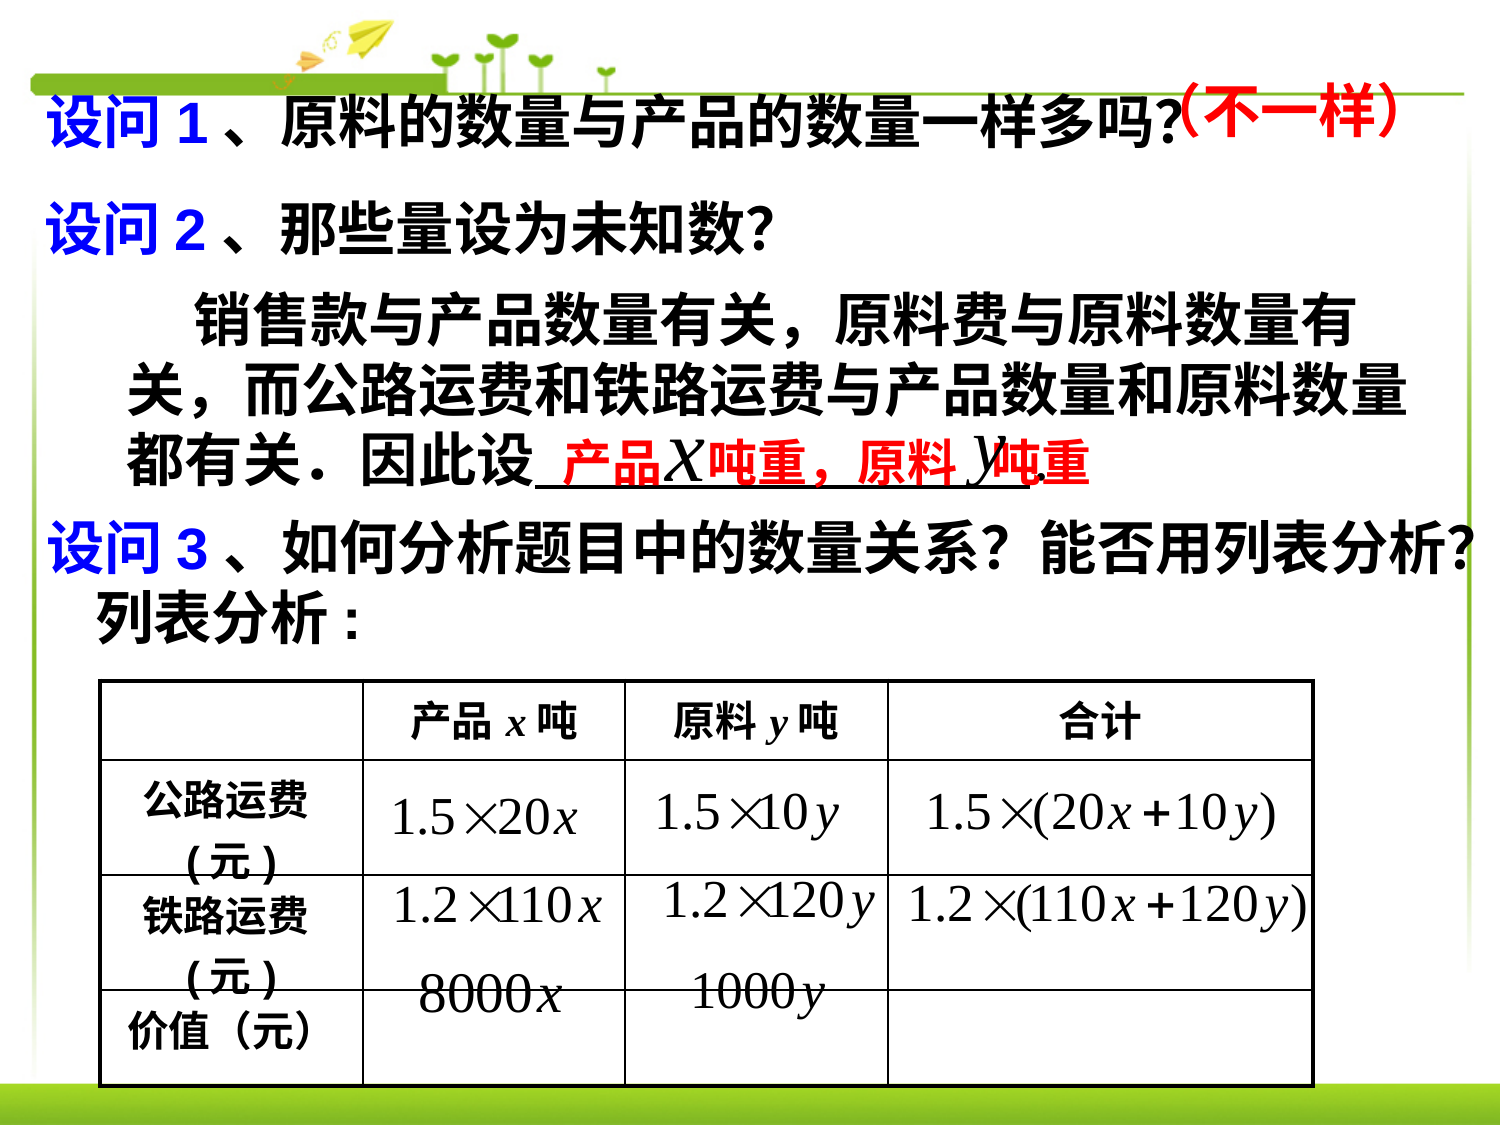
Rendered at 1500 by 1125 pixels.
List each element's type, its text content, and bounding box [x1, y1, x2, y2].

table_header [102, 683, 362, 759]
table_cell [626, 761, 887, 874]
table_cell [364, 991, 624, 1084]
table_cell [626, 991, 887, 1084]
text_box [660, 868, 888, 940]
text_box 设问1、原料的数量与产品的数量一样多吗？ [30, 78, 1228, 163]
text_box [923, 780, 1288, 853]
text_box 设问2、那些量设为未知数？ [29, 184, 819, 270]
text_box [412, 960, 576, 1028]
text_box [905, 872, 1320, 945]
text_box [651, 780, 849, 853]
table_cell [889, 761, 1311, 874]
table_cell [889, 876, 1311, 989]
text_box 列表分析: [80, 574, 377, 659]
table_header 合计 [889, 683, 1311, 759]
table_cell [364, 876, 624, 989]
table_cell 价值（元） [102, 991, 362, 1084]
text_box （不一样） [1129, 66, 1451, 152]
table_cell 铁路运费(元) [102, 876, 362, 989]
table_header 产品x吨 [364, 683, 624, 759]
table_cell [889, 991, 1311, 1084]
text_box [537, 420, 1117, 504]
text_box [390, 872, 613, 936]
text_box 销售款与产品数量有关，原料费与原料数量有关，而公路运费和铁路运费与产品数量和原料数量都有关．因此设 ． [112, 276, 1459, 501]
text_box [687, 960, 838, 1032]
picture [0, 0, 1500, 1125]
table_cell [364, 761, 624, 874]
table_cell [626, 876, 887, 989]
table_cell 公路运费(元) [102, 761, 362, 874]
table_header 原料y吨 [626, 683, 887, 759]
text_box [387, 785, 588, 849]
text_box 设问3、如何分析题目中的数量关系？能否用列表分析？ [31, 503, 1500, 589]
